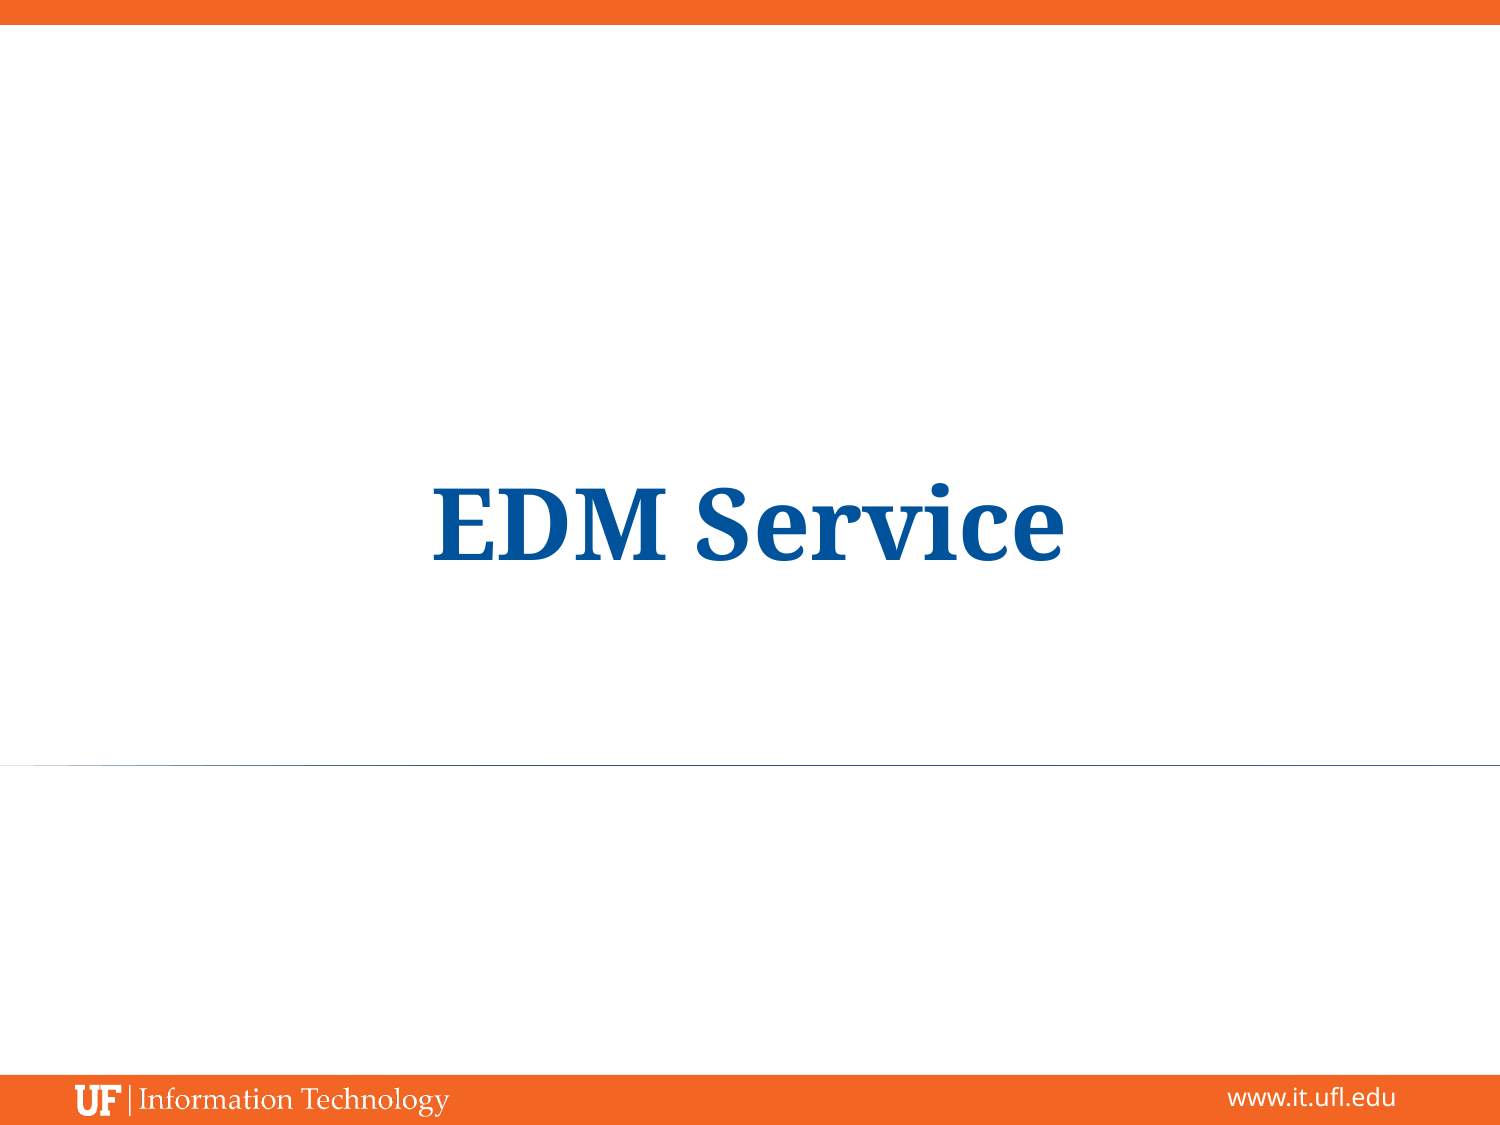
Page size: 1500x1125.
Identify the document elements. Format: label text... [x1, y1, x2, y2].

picture [75, 1083, 450, 1117]
title EDM Service [112, 287, 1388, 588]
